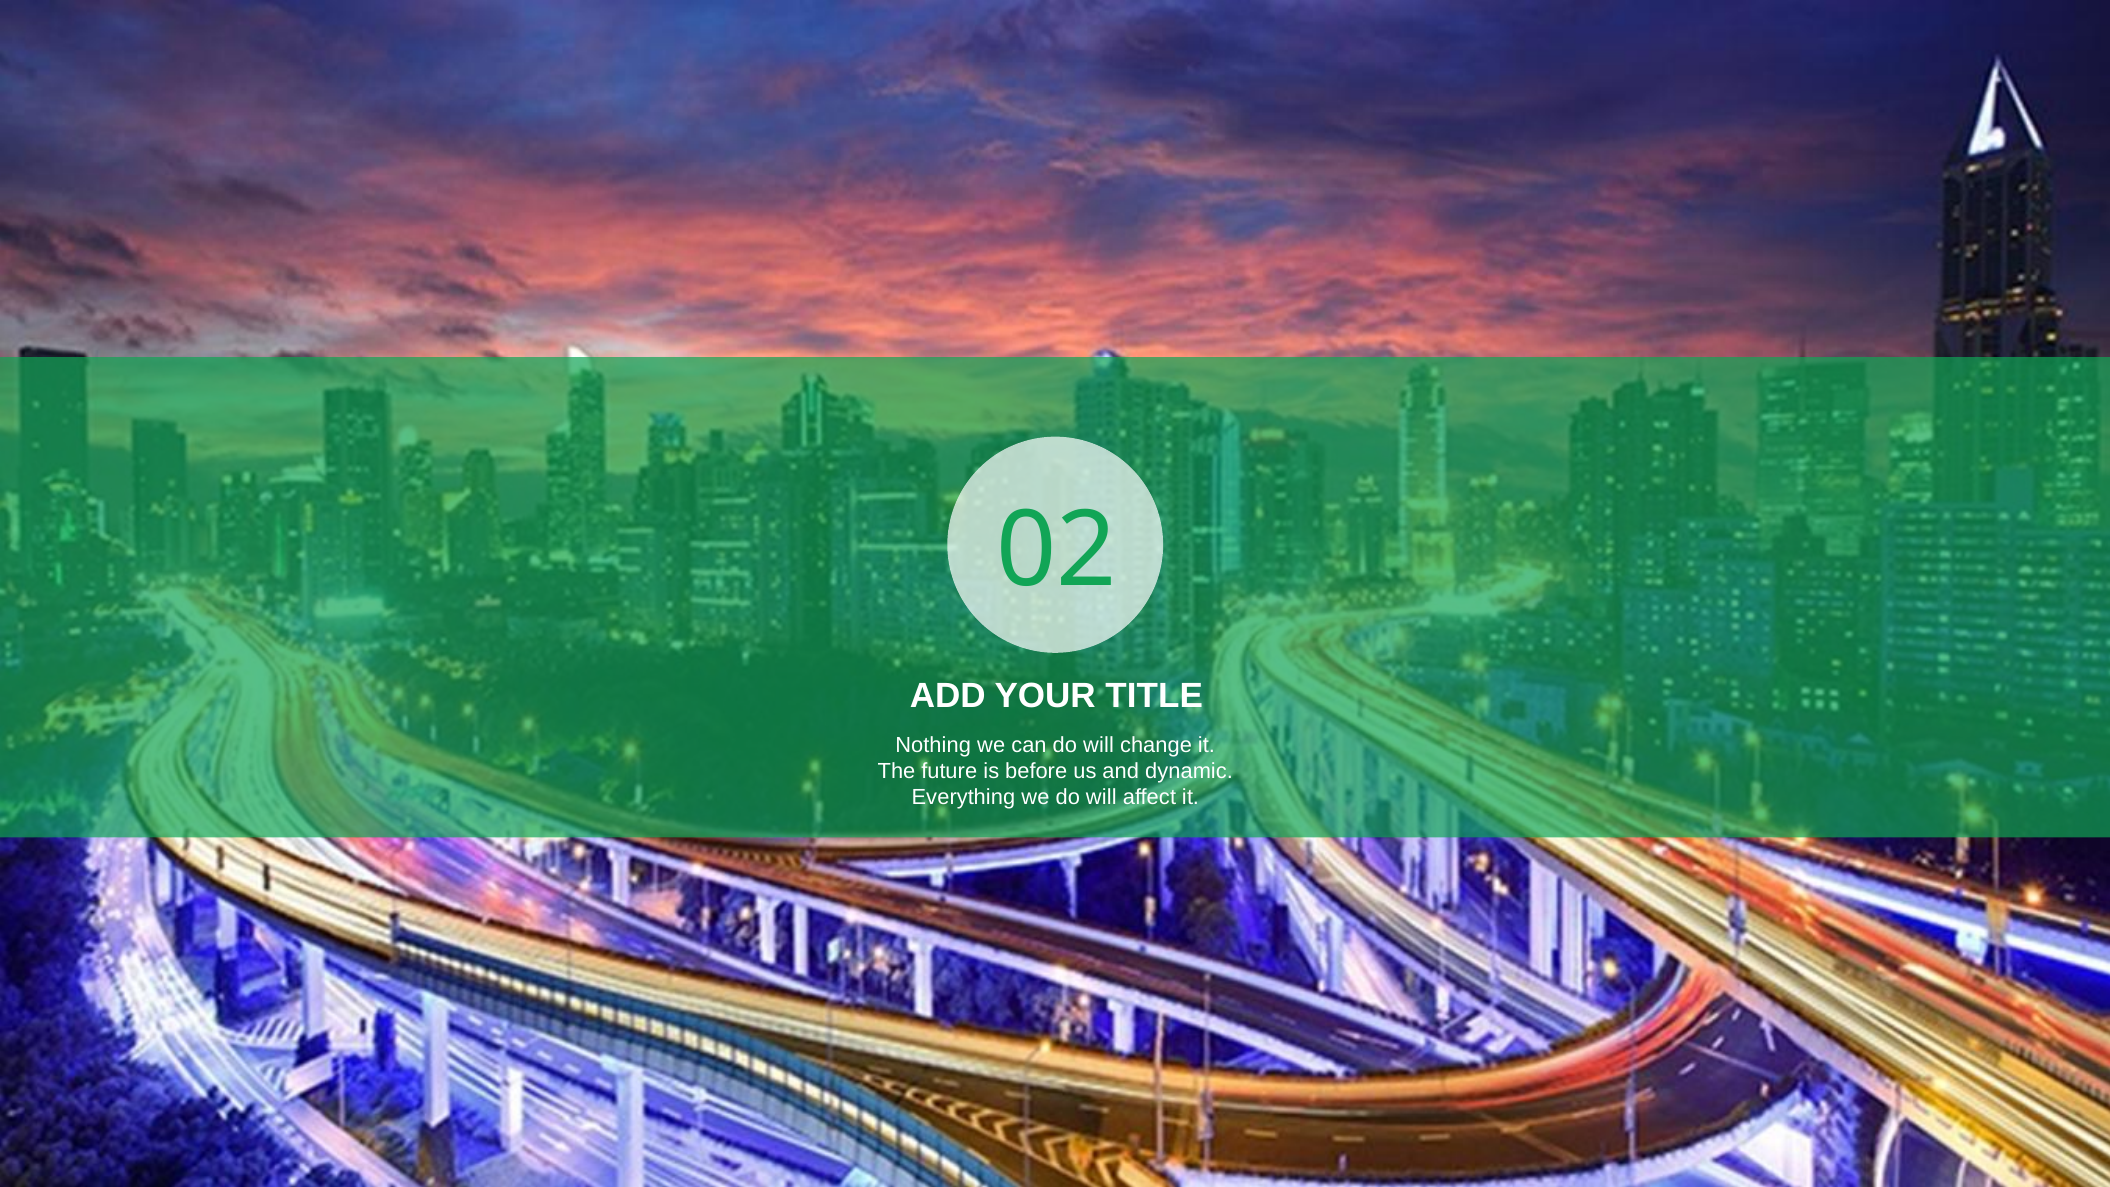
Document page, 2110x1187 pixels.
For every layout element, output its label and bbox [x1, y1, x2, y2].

text_box [0, 838, 2110, 1187]
text_box [860, 665, 1253, 818]
text_box [0, 356, 2110, 838]
text_box [947, 436, 1164, 653]
text_box [0, 0, 2110, 356]
